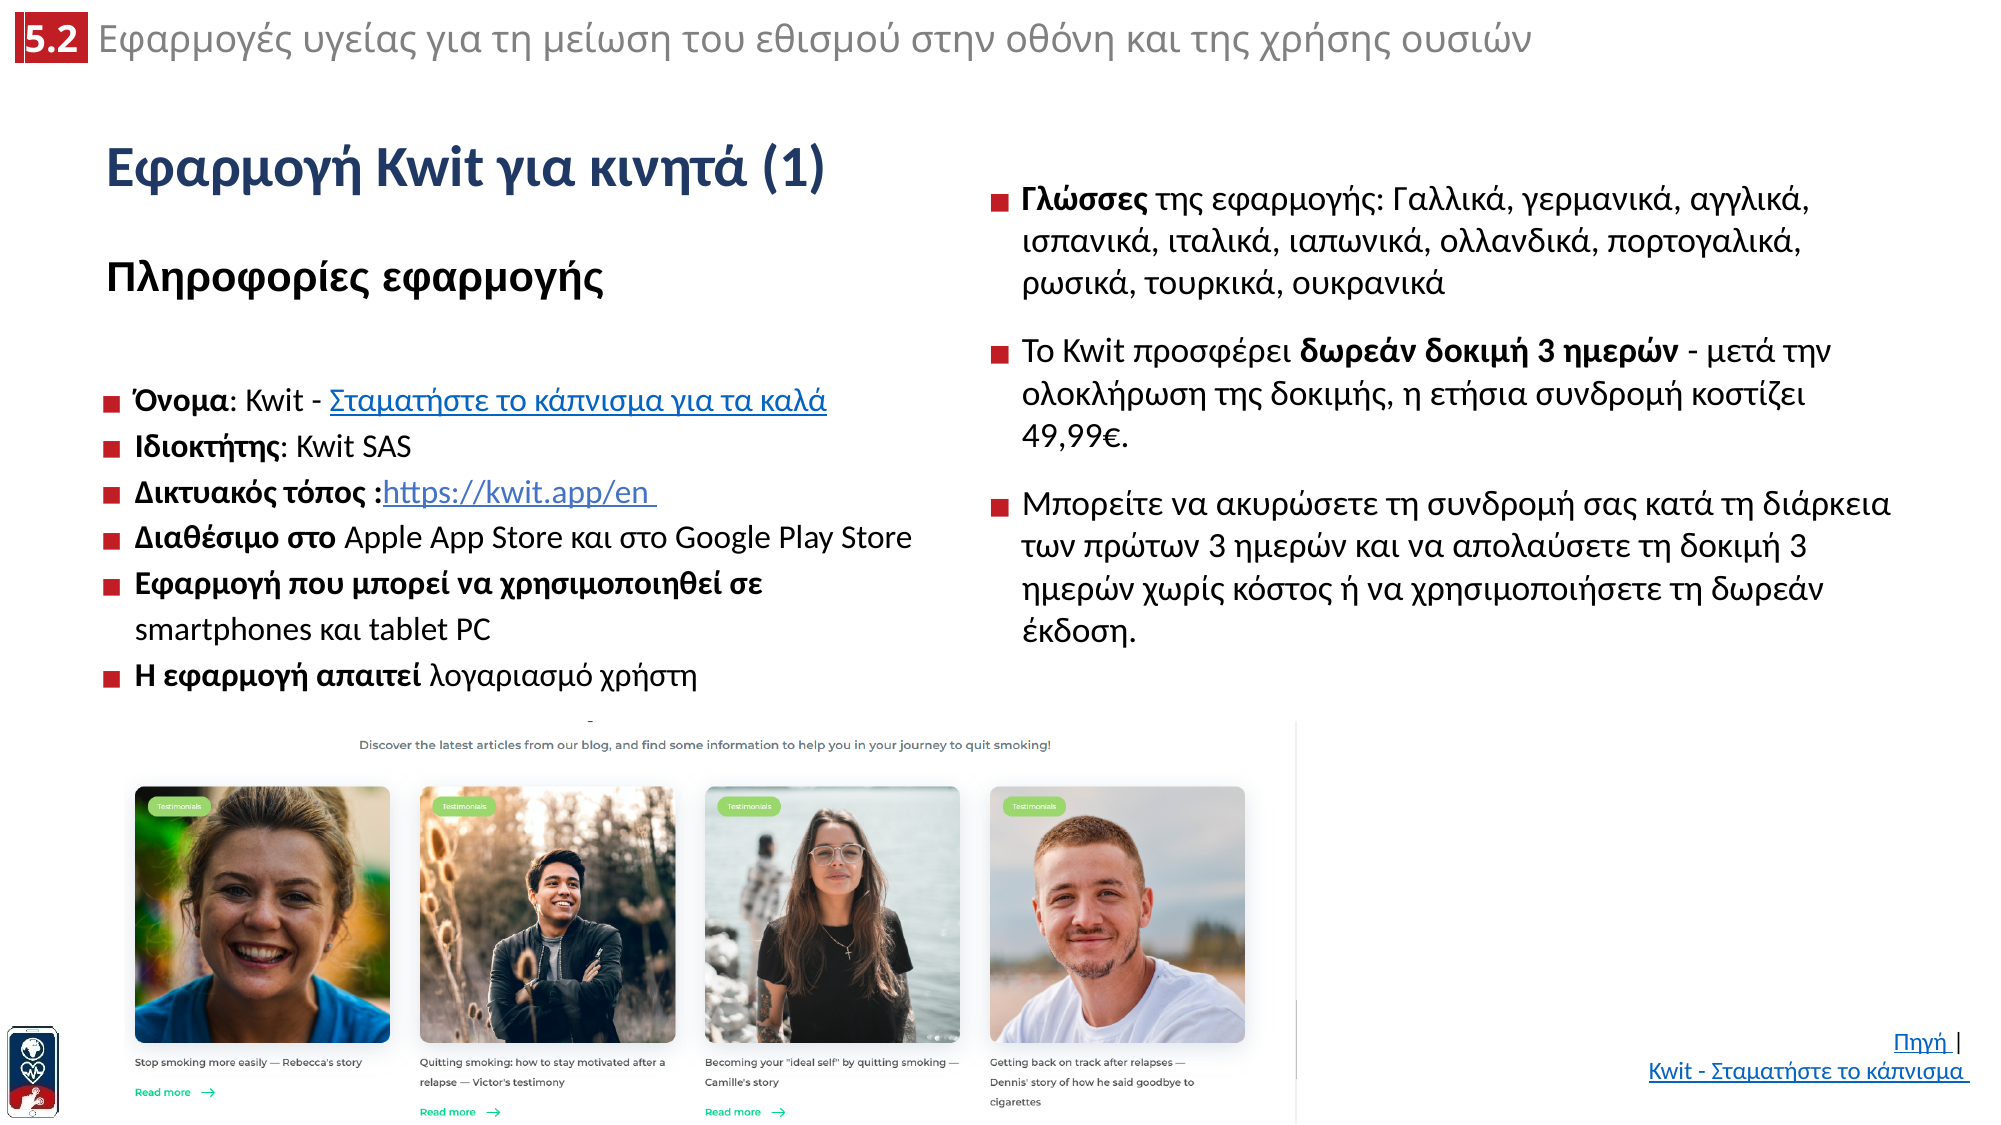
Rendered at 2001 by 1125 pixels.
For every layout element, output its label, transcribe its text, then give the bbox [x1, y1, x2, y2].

list Πληροφορίες εφαρμογής [91, 241, 1052, 1041]
text_box Γλώσσες της εφαρμογής: Γαλλικά, γερμανικά, αγγλικά, ισπανικά, ιταλικά, ιαπωνικά, ολλανδικά, πορτογαλικά, ρωσικά, τουρκικά, ουκρανικά Το Kwit προσφέρει δωρεάν δοκιμή 3 ημερών - μετά την ολοκλήρωση της δοκιμής, η ετήσια συνδρομή κοστίζει 49,99€. Μπορείτε να ακυρώσετε τη συνδρομή σας κατά τη διάρκεια των πρώτων 3 ημερών και να απολαύσετε τη δοκιμή 3 ημερών χωρίς κόστος ή να χρησιμοποιήσετε τη δωρεάν έκδοση. [969, 167, 1930, 490]
picture [7, 1026, 59, 1118]
title Εφαρμογή Kwit για κινητά (1) [91, 117, 1906, 217]
picture [117, 721, 1306, 1124]
text_box Όνομα: Kwit - Σταματήστε το κάπνισμα για τα καλά Ιδιοκτήτης: Kwit SAS Δικτυακός τόπος :https://kwit.app/en Διαθέσιμο στο Apple App Store και στο Google Play Store Εφαρμογή που μπορεί να χρησιμοποιηθεί σε smartphones και tablet PC Η εφαρμογή απαιτεί λογαριασμό χρήστη [81, 364, 932, 711]
text_box Πηγή | Kwit - Σταματήστε το κάπνισμα [1589, 1017, 1986, 1063]
